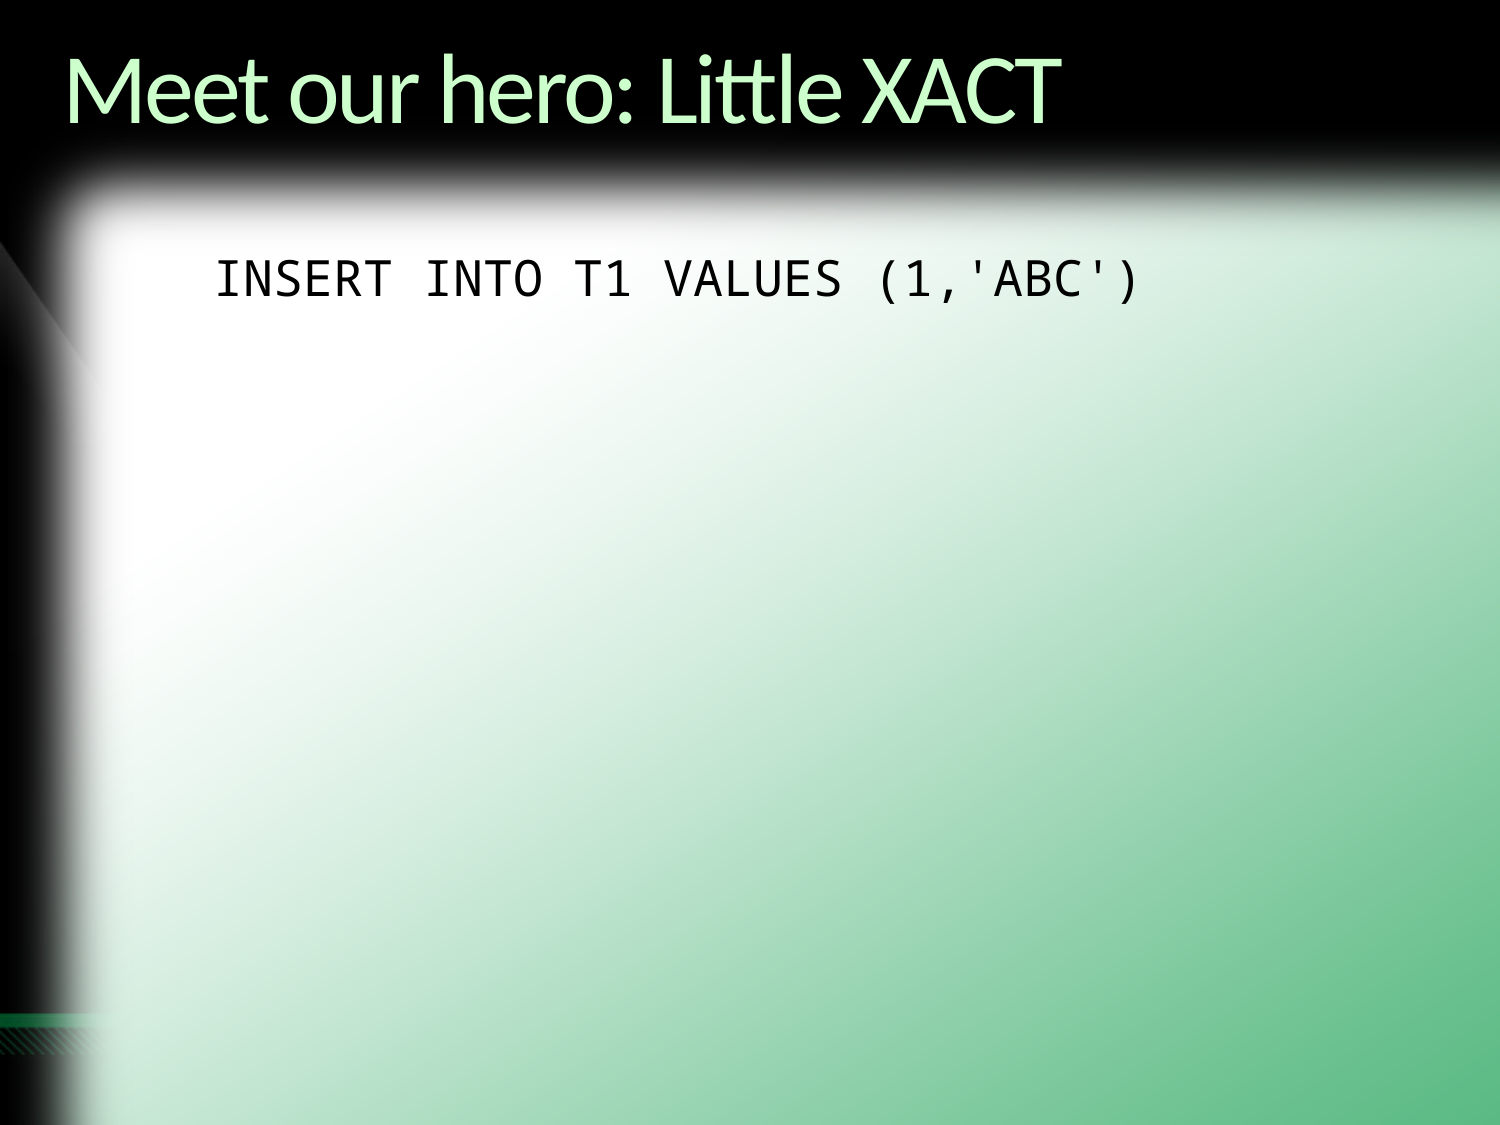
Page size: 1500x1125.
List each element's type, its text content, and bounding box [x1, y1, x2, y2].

picture [0, 0, 1500, 1125]
list INSERT INTO T1 VALUES (1,'ABC') [63, 257, 1433, 537]
title Meet our hero: Little XACT [62, 37, 1438, 147]
